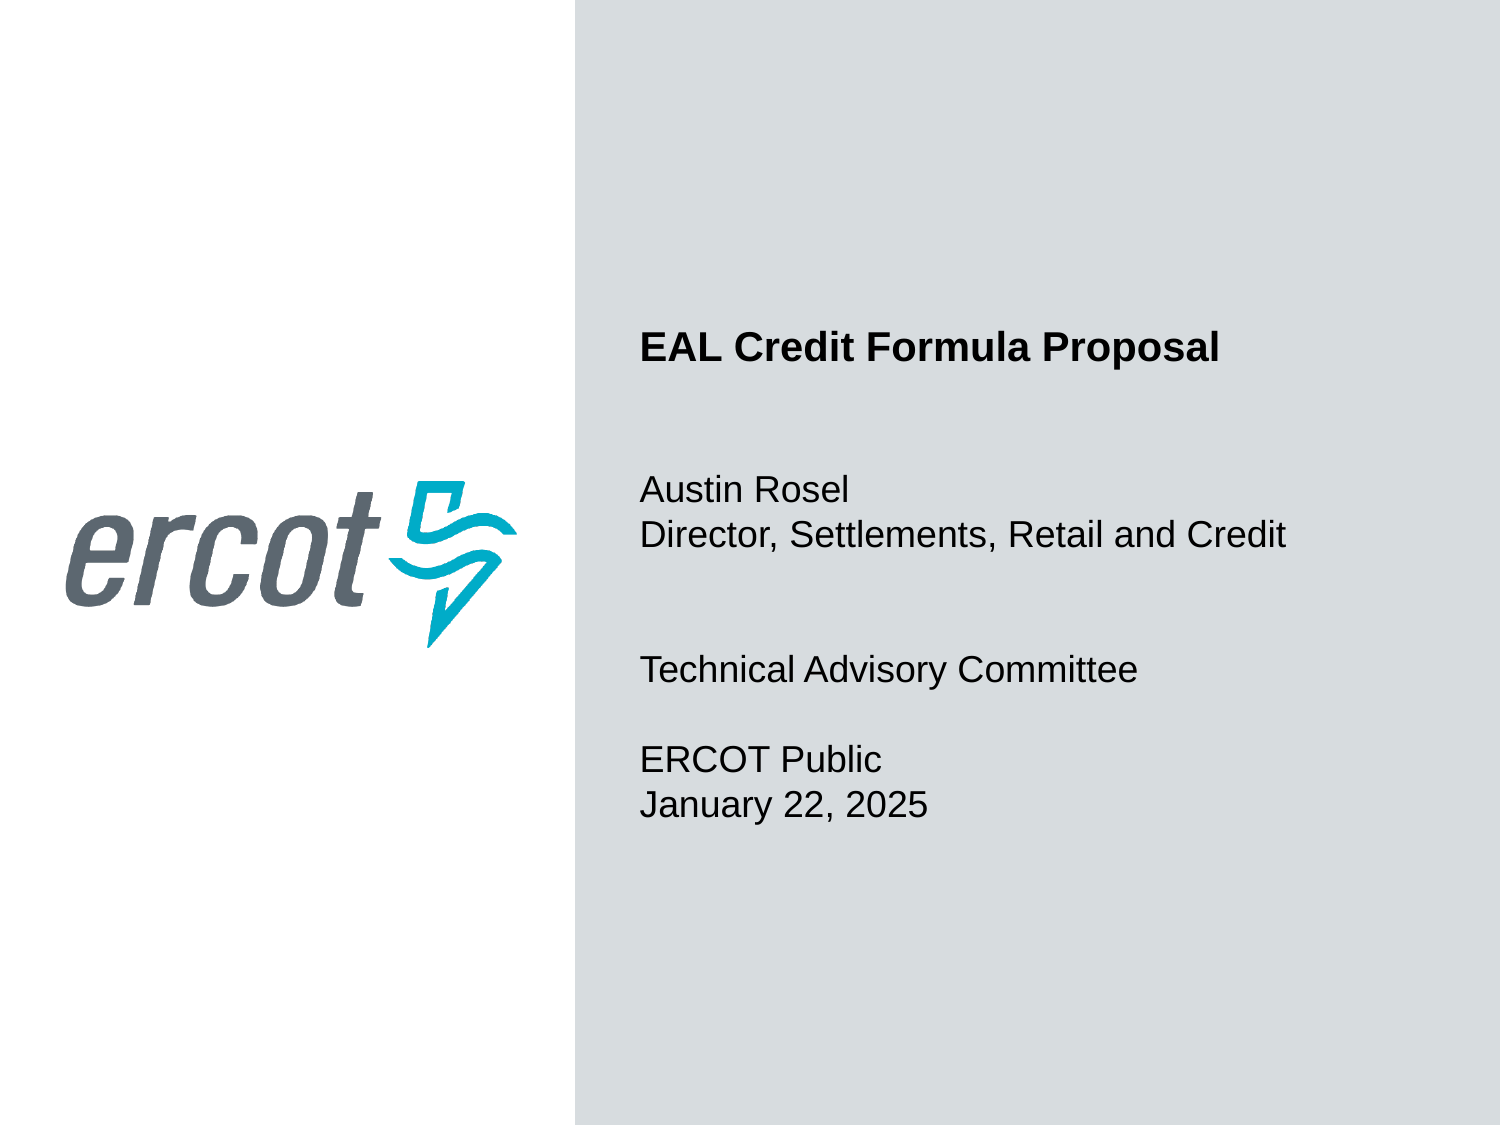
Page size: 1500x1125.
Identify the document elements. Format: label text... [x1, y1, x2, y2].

text_box EAL Credit Formula Proposal Austin Rosel Director, Settlements, Retail and Credit Technical Advisory Committee ERCOT Public January 22, 2025 [624, 312, 1463, 878]
picture [56, 471, 525, 654]
